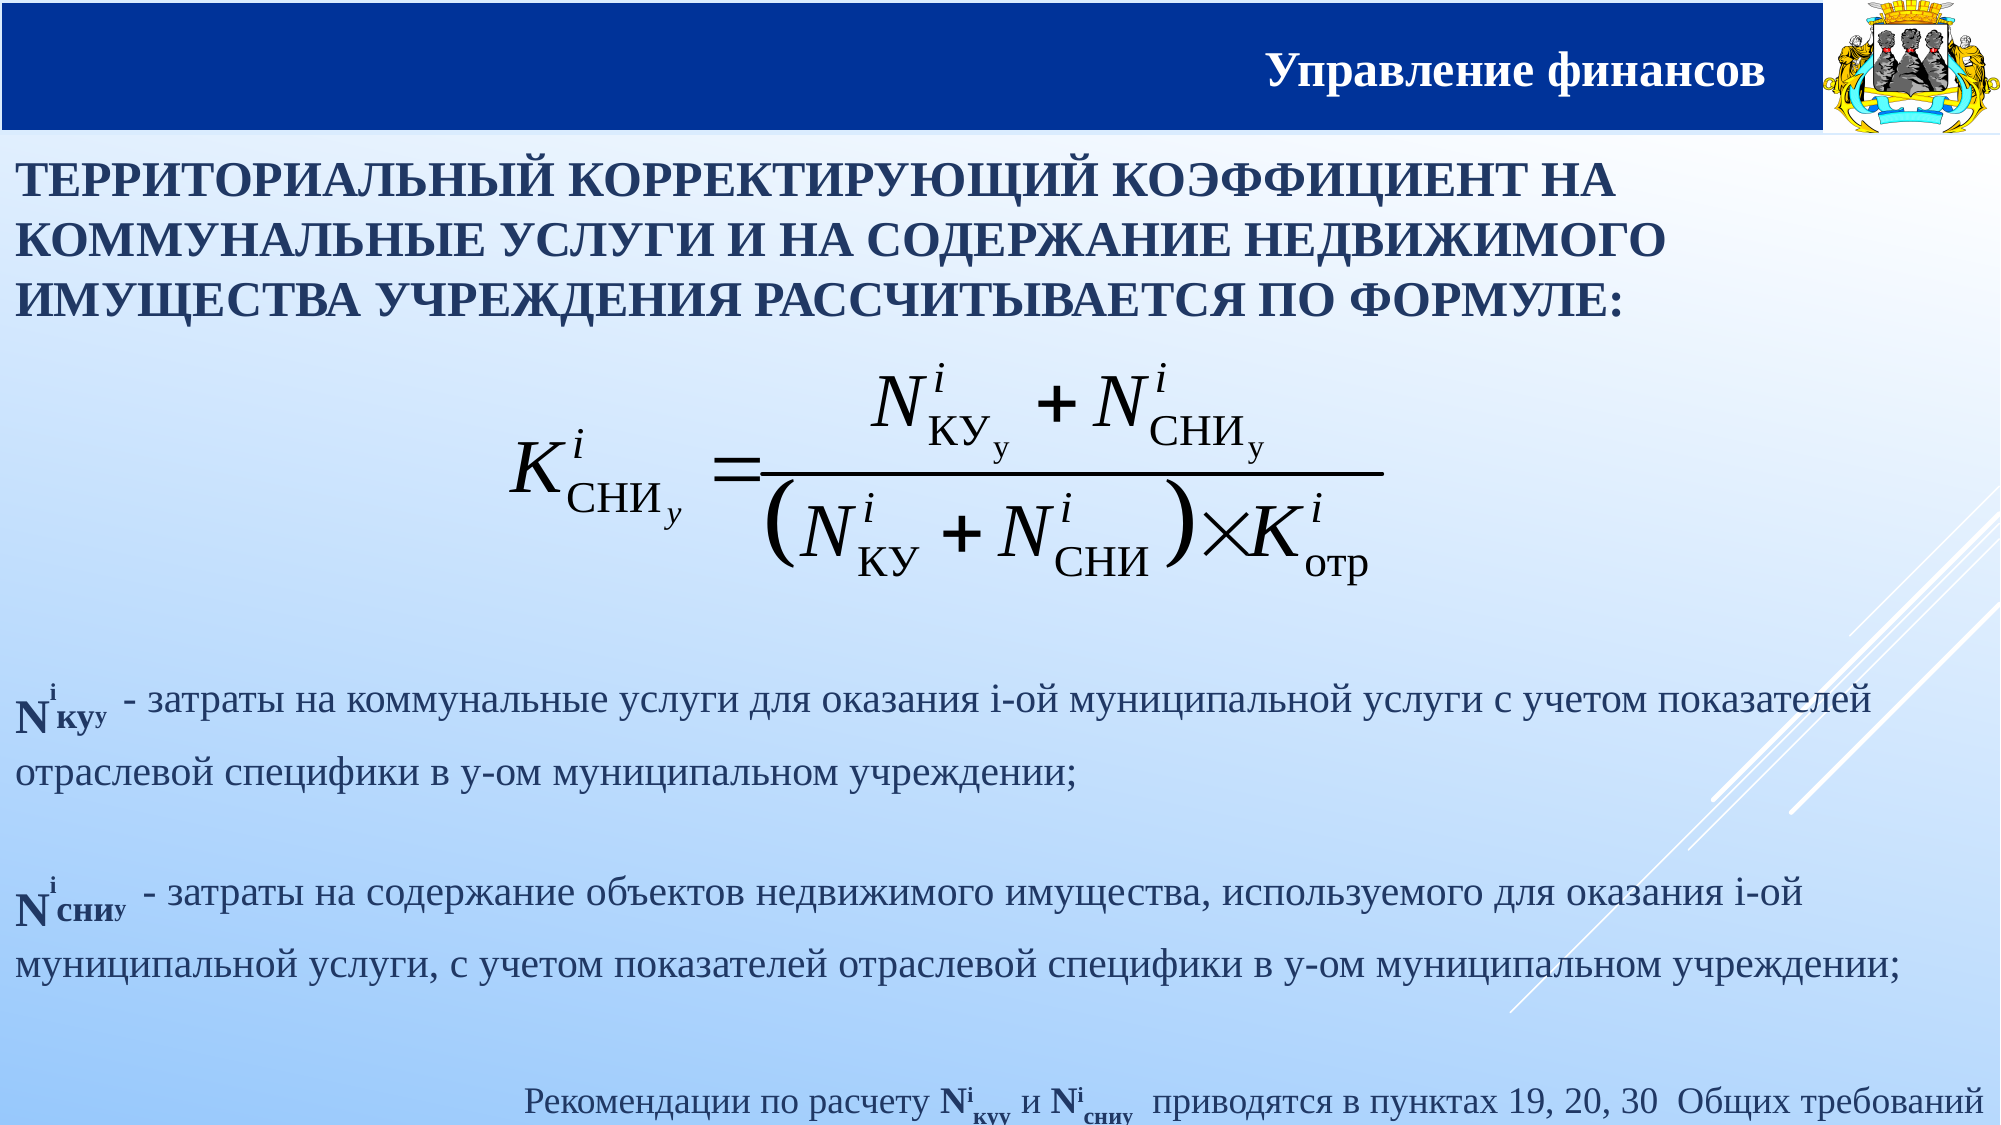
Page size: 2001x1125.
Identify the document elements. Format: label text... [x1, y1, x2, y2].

text_box Управление финансов [0, 0, 1823, 134]
picture [1823, 0, 2000, 134]
title Территориальный корректирующий коэффициент на коммунальные услуги и на содержание недвижимого имущества учреждения рассчитывается по формуле: [0, 134, 2000, 341]
list Niкуy - затраты на коммунальные услуги для оказания i-ой муниципальной услуги с учетом показателей отраслевой специфики в y-ом муниципальном учреждении; Niсниy - затраты на содержание объектов недвижимого имущества, используемого для оказания i-ой муниципальной услуги, с учетом показателей отраслевой специфики в y-ом муниципальном учреждении; Рекомендации по расчету Niкуу и Niсниу приводятся в пунктах 19, 20, 30 Общих требований [0, 633, 2000, 1125]
picture [495, 340, 1400, 607]
